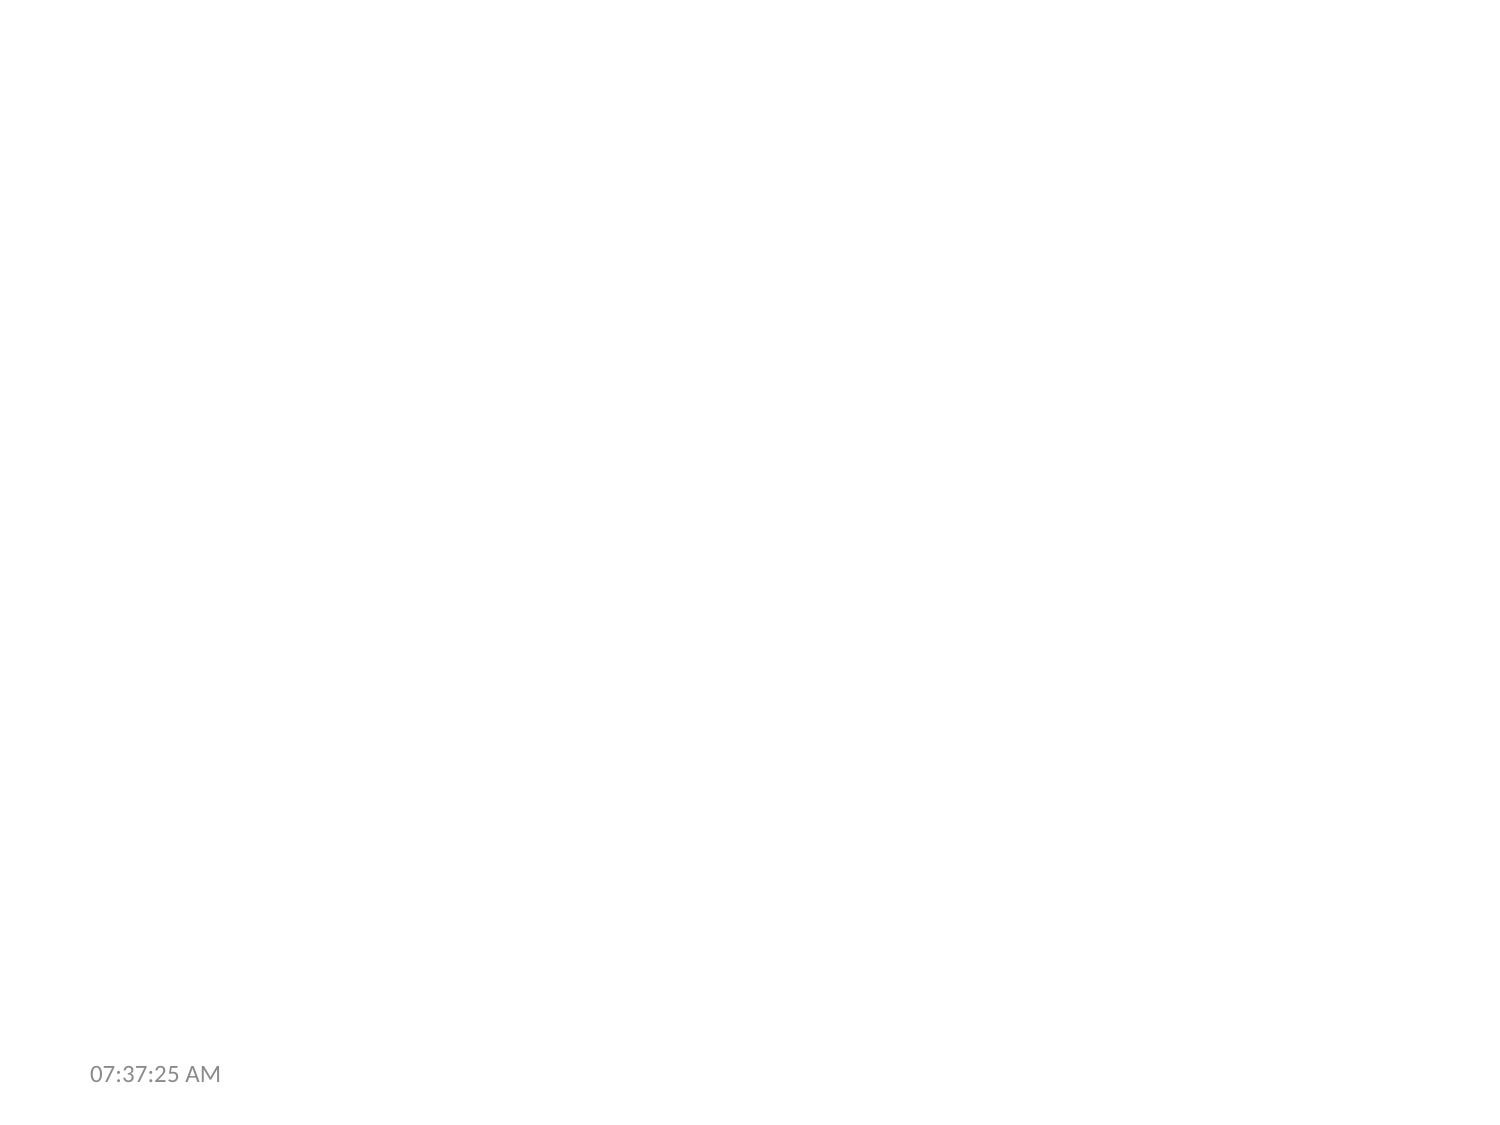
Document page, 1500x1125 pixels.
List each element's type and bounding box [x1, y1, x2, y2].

slide_number [75, 1042, 425, 1103]
